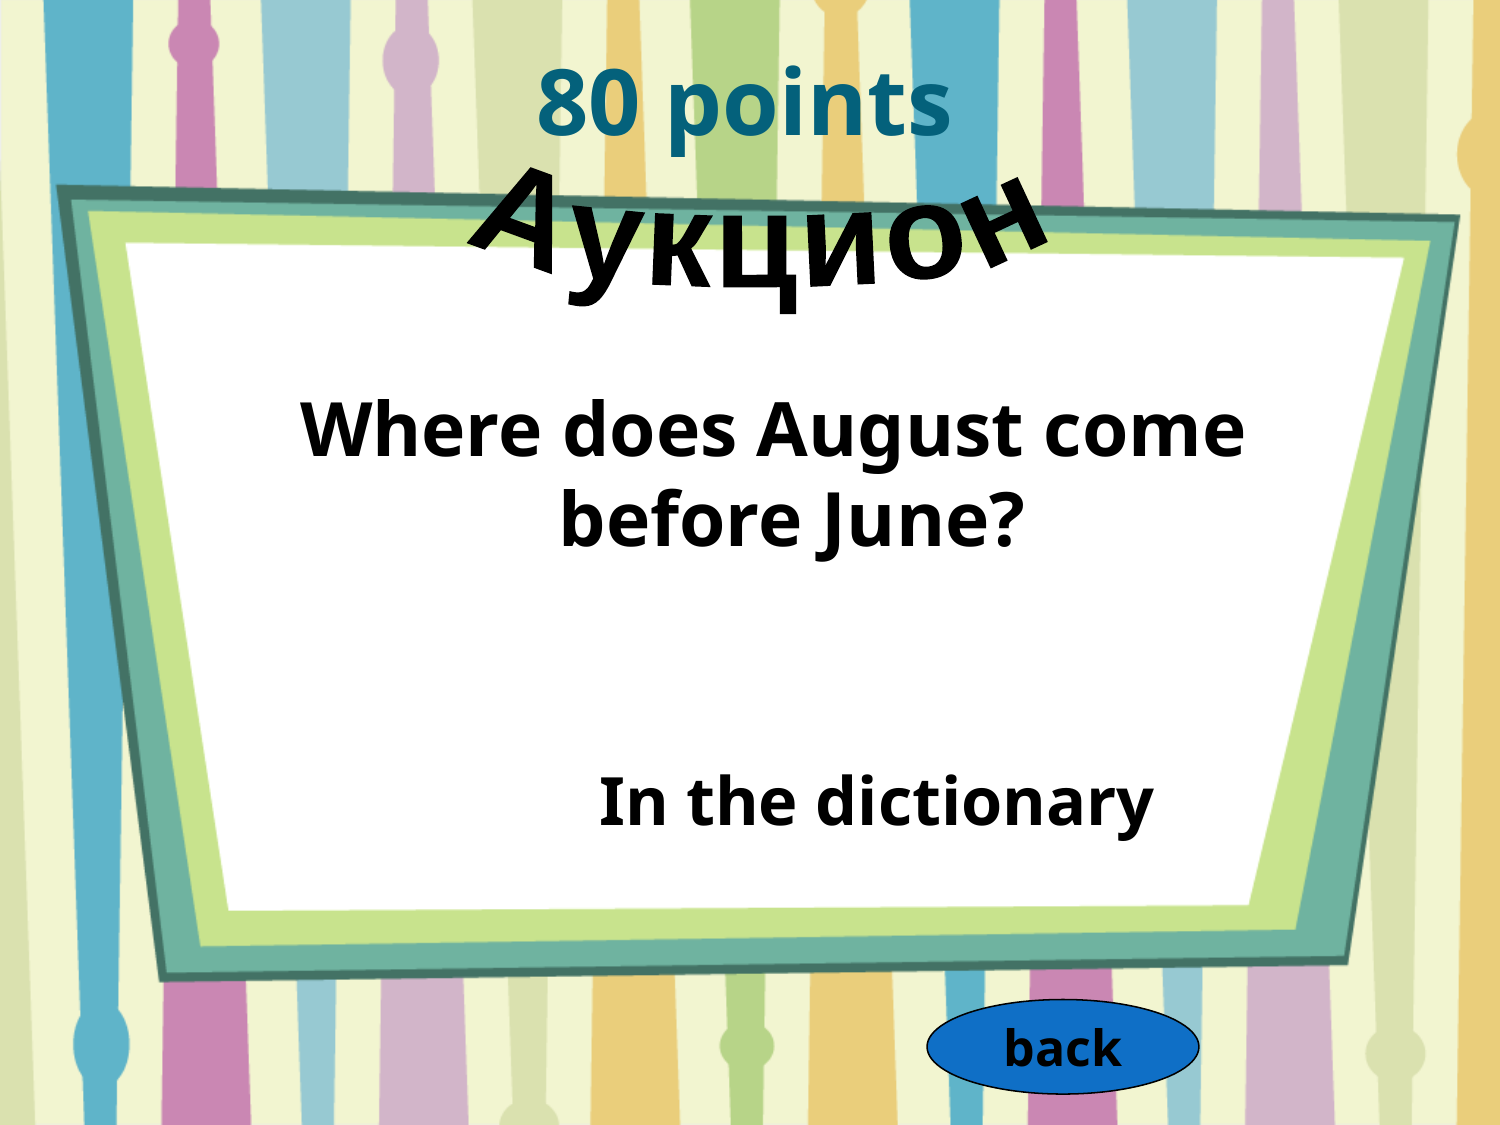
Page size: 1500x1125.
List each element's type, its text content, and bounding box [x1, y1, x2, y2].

title 80 points [466, 0, 1024, 198]
text_box In the dictionary [584, 751, 1235, 847]
list Where does August come before June? [218, 373, 1330, 611]
text_box back [927, 999, 1199, 1095]
picture [0, 0, 1500, 1125]
